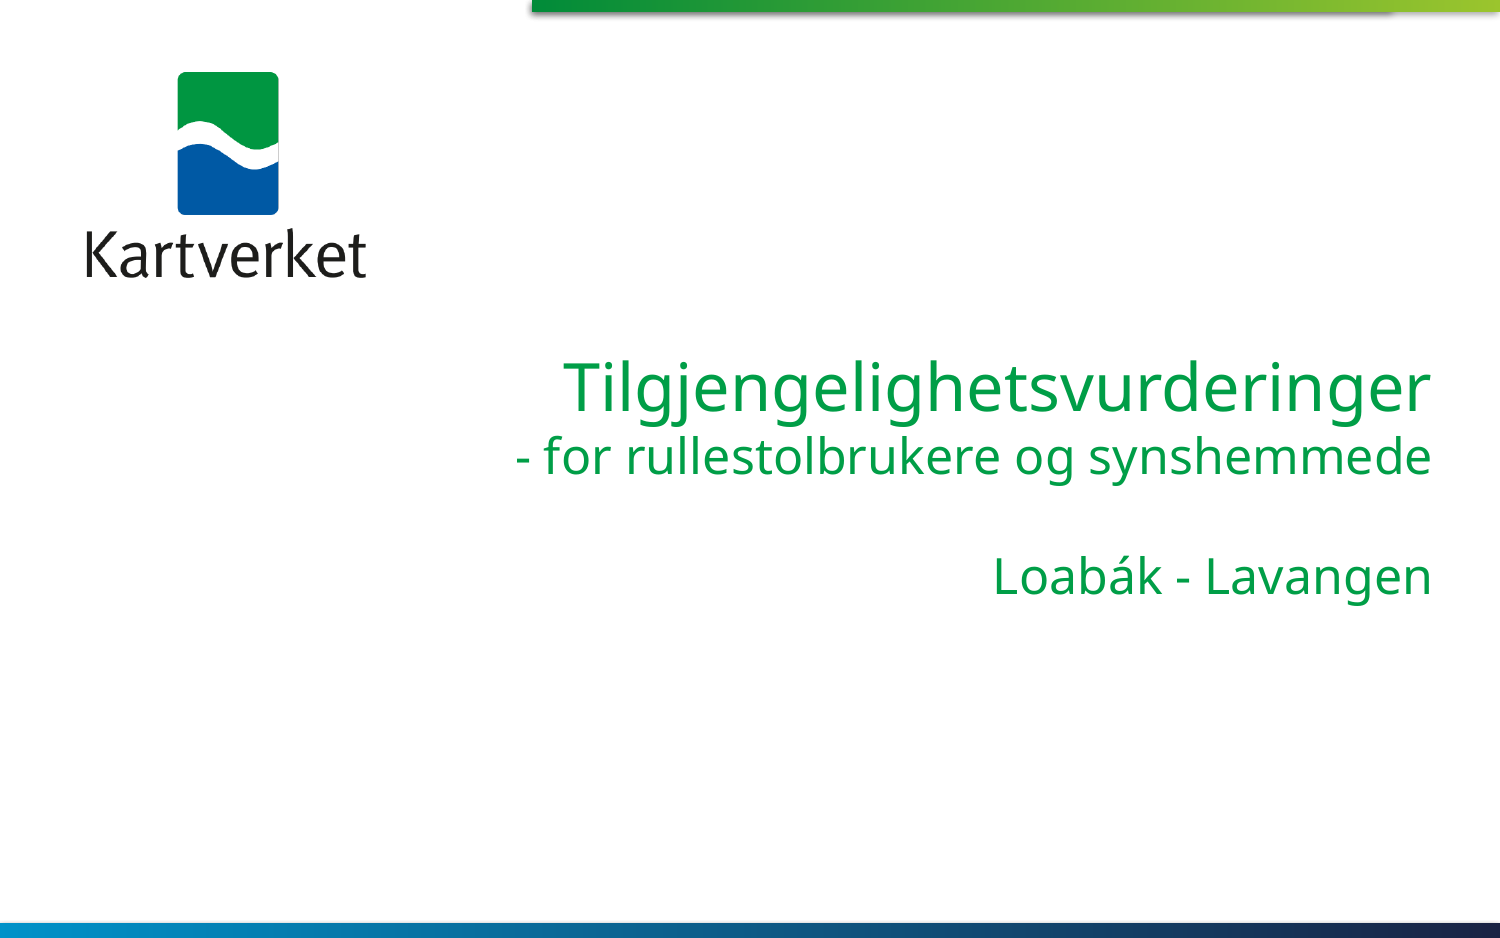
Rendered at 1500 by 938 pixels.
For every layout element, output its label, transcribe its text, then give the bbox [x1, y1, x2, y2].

text_box Tilgjengelighetsvurderinger - for rullestolbrukere og synshemmede Loabák - Lavangen [66, 337, 1449, 613]
